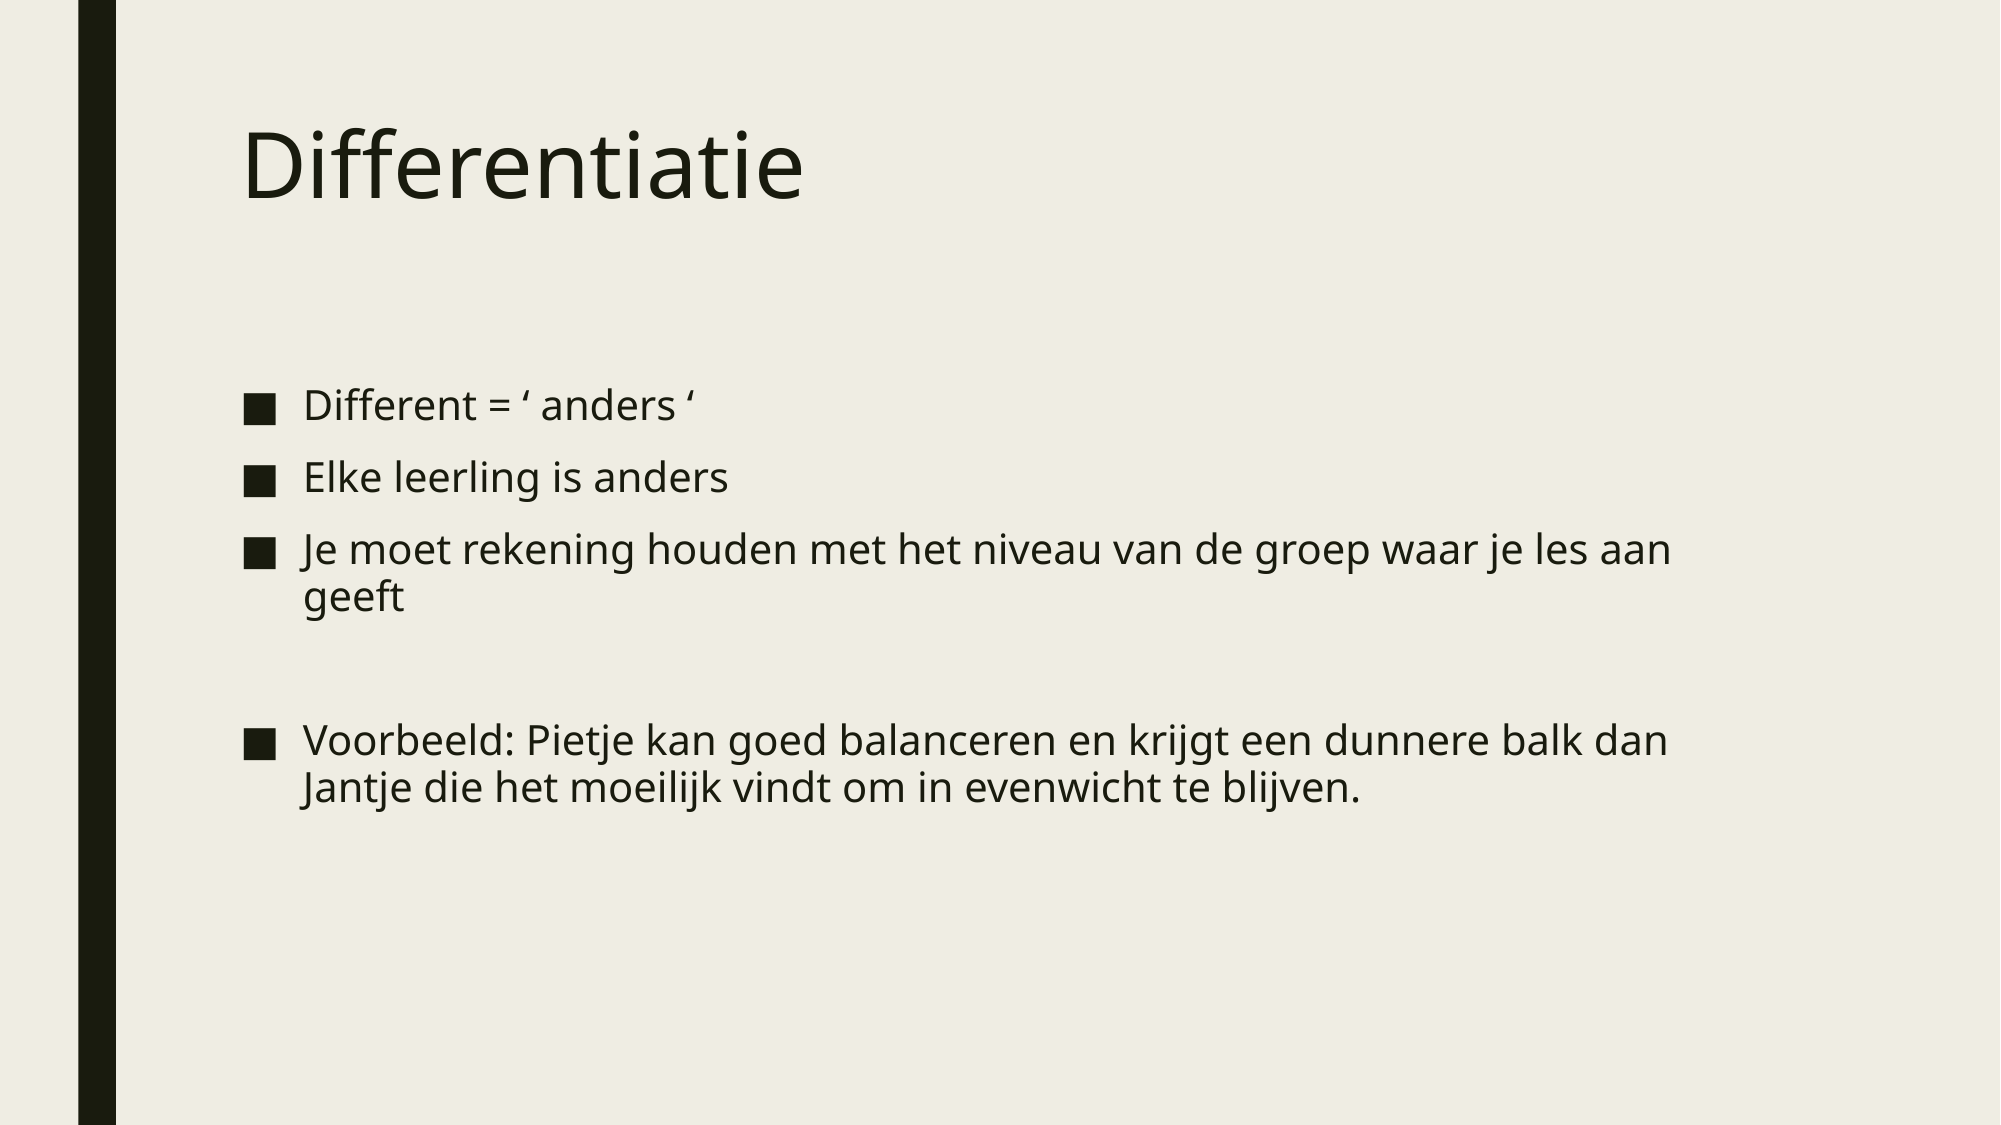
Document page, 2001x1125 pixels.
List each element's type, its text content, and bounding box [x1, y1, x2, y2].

title Differentiatie [225, 112, 1800, 357]
list Different = ‘ anders ‘ Elke leerling is anders Je moet rekening houden met het niveau van de groep waar je les aan geeft Voorbeeld: Pietje kan goed balanceren en krijgt een dunnere balk dan Jantje die het moeilijk vindt om in evenwicht te blijven. [225, 375, 1800, 963]
